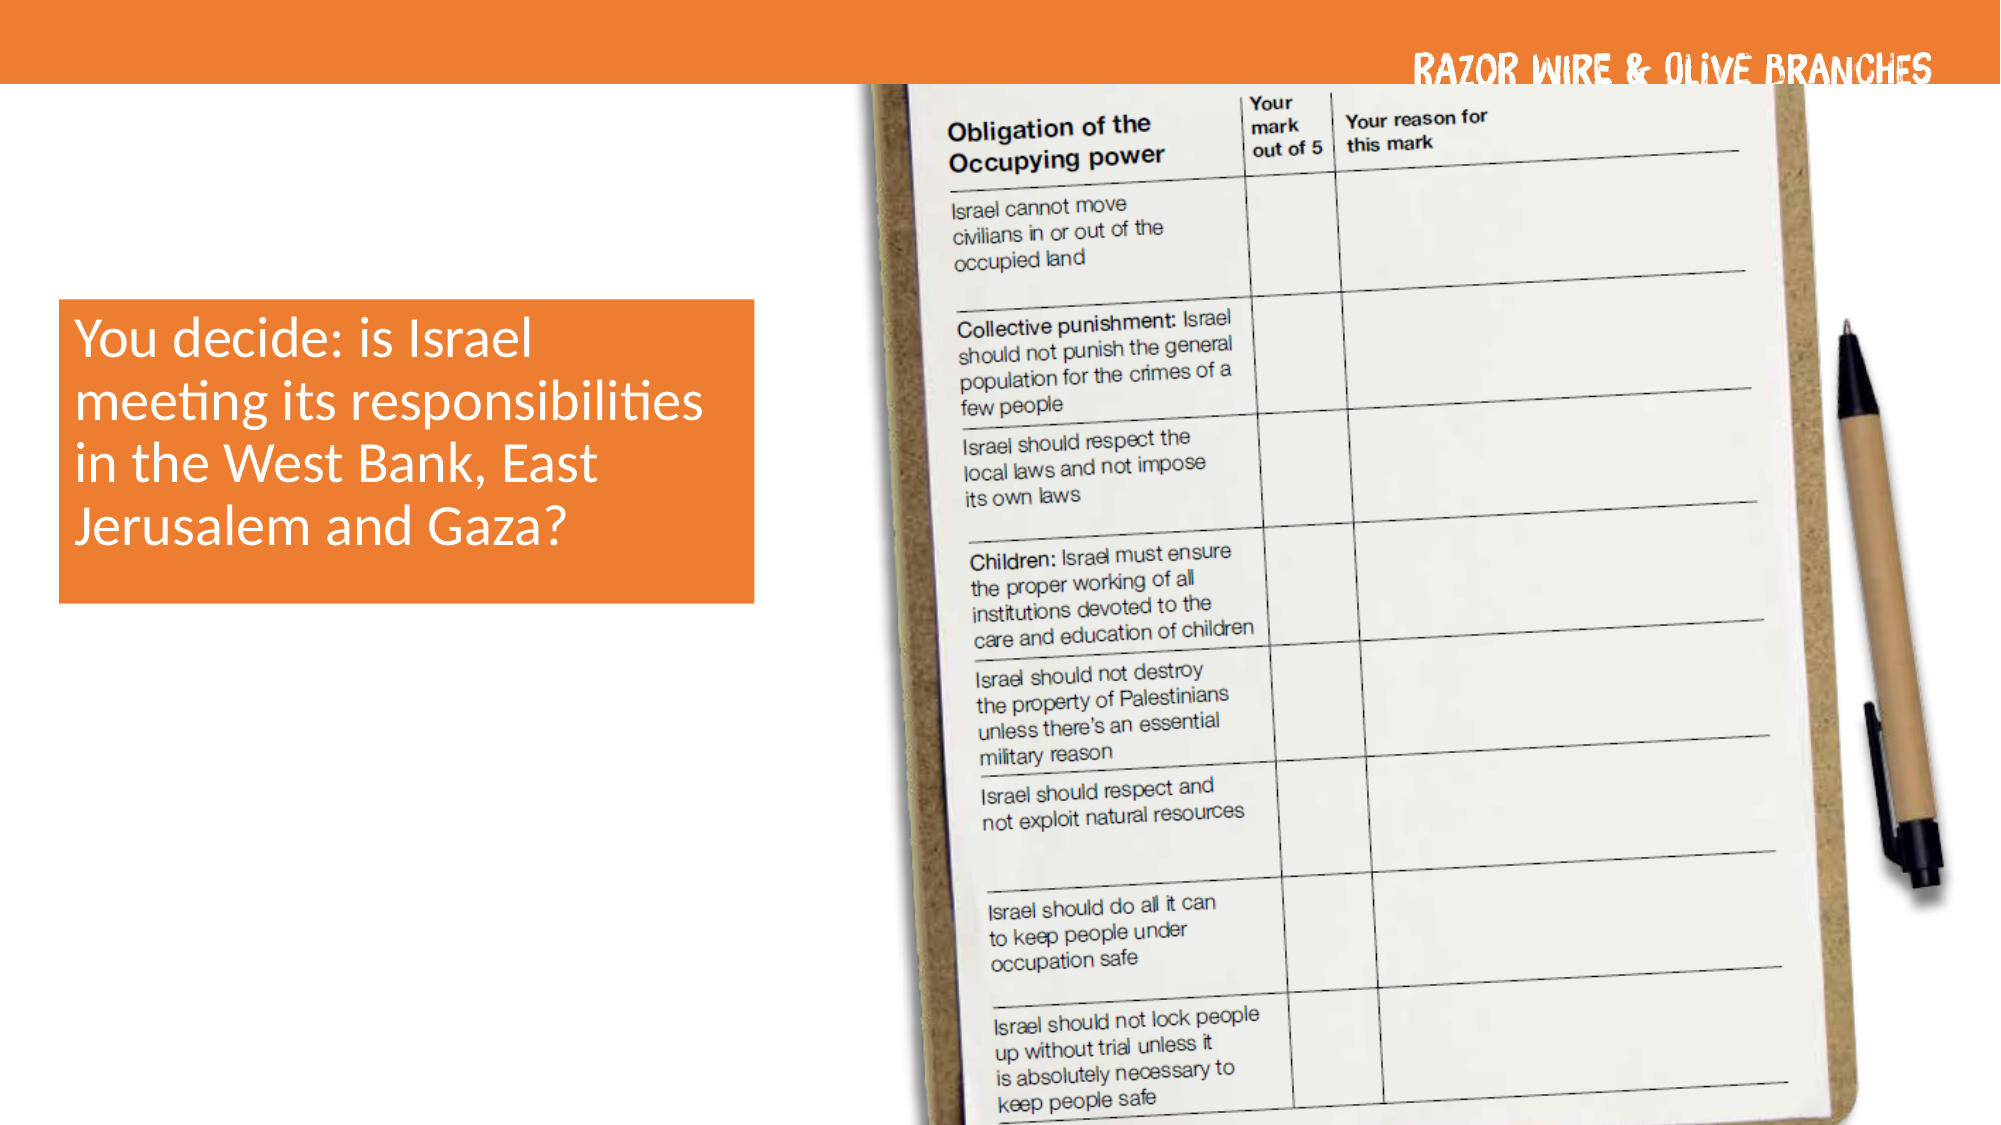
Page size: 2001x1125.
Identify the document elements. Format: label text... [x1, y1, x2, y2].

text_box You decide: is Israel meeting its responsibilities in the West Bank, East Jerusalem and Gaza? [59, 299, 755, 604]
picture [829, 49, 2000, 1125]
